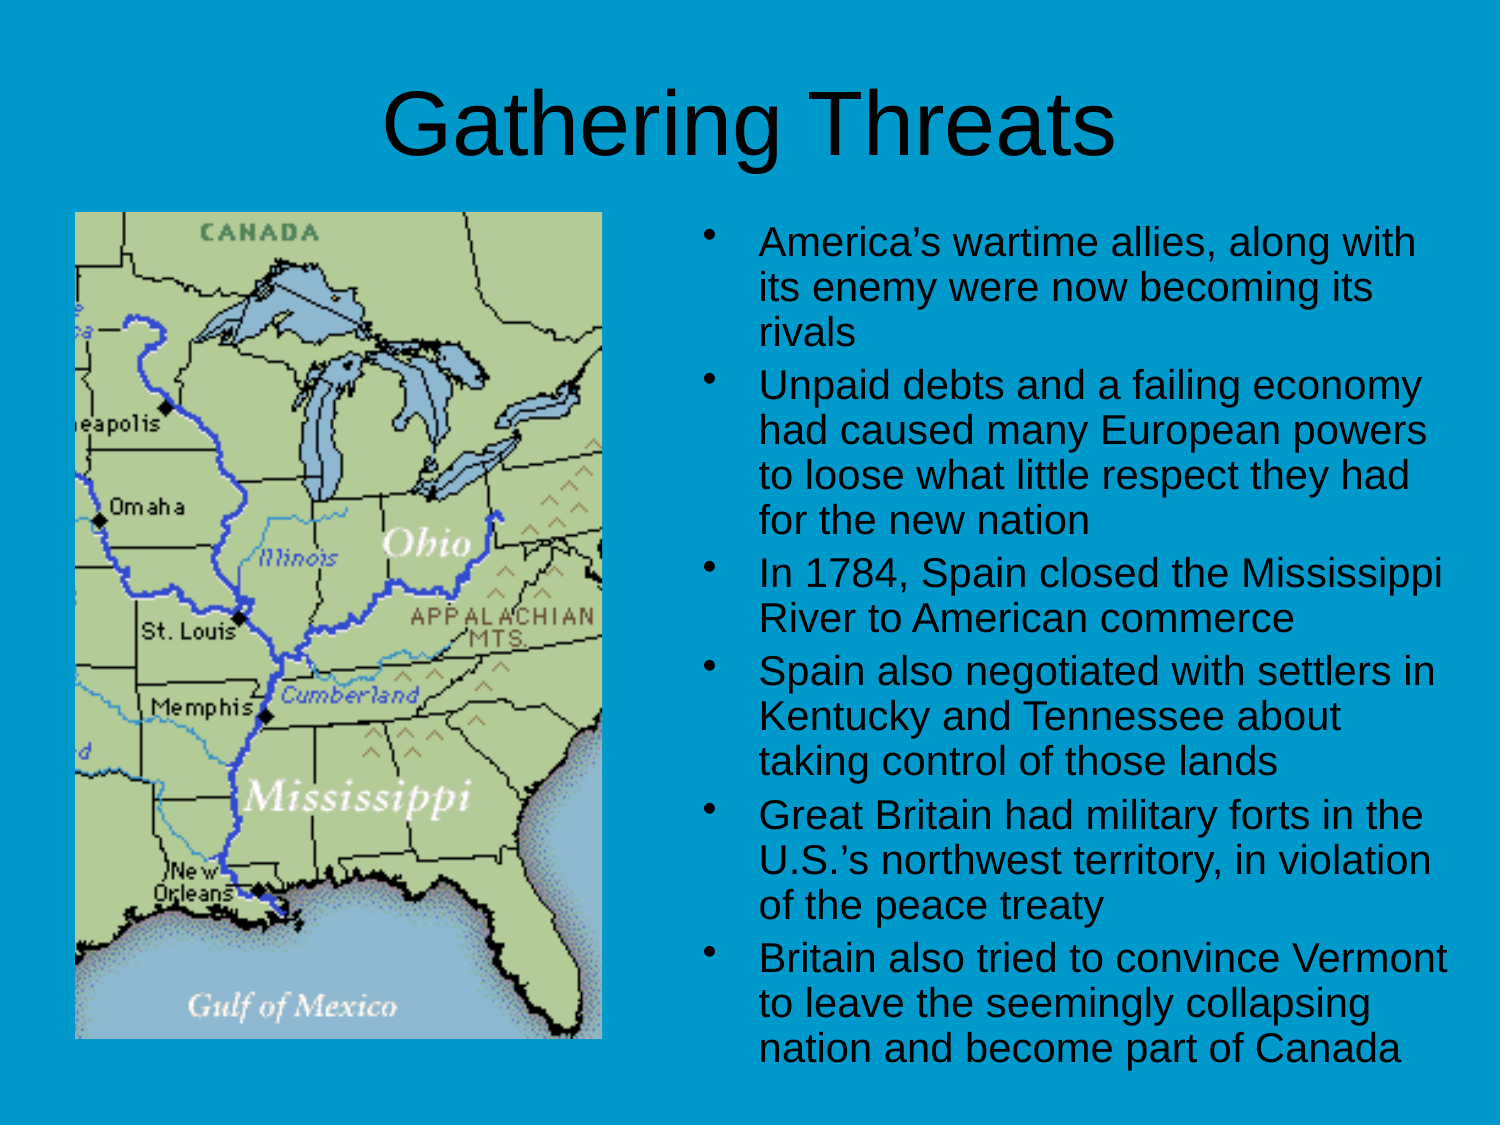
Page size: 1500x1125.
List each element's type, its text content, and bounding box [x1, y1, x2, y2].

list America’s wartime allies, along with its enemy were now becoming its rivals Unpaid debts and a failing economy had caused many European powers to loose what little respect they had for the new nation In 1784, Spain closed the Mississippi River to American commerce Spain also negotiated with settlers in Kentucky and Tennessee about taking control of those lands Great Britain had military forts in the U.S.’s northwest territory, in violation of the peace treaty Britain also tried to convince Vermont to leave the seemingly collapsing nation and become part of Canada [687, 212, 1475, 1063]
title Gathering Threats [75, 24, 1425, 213]
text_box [74, 212, 603, 1039]
